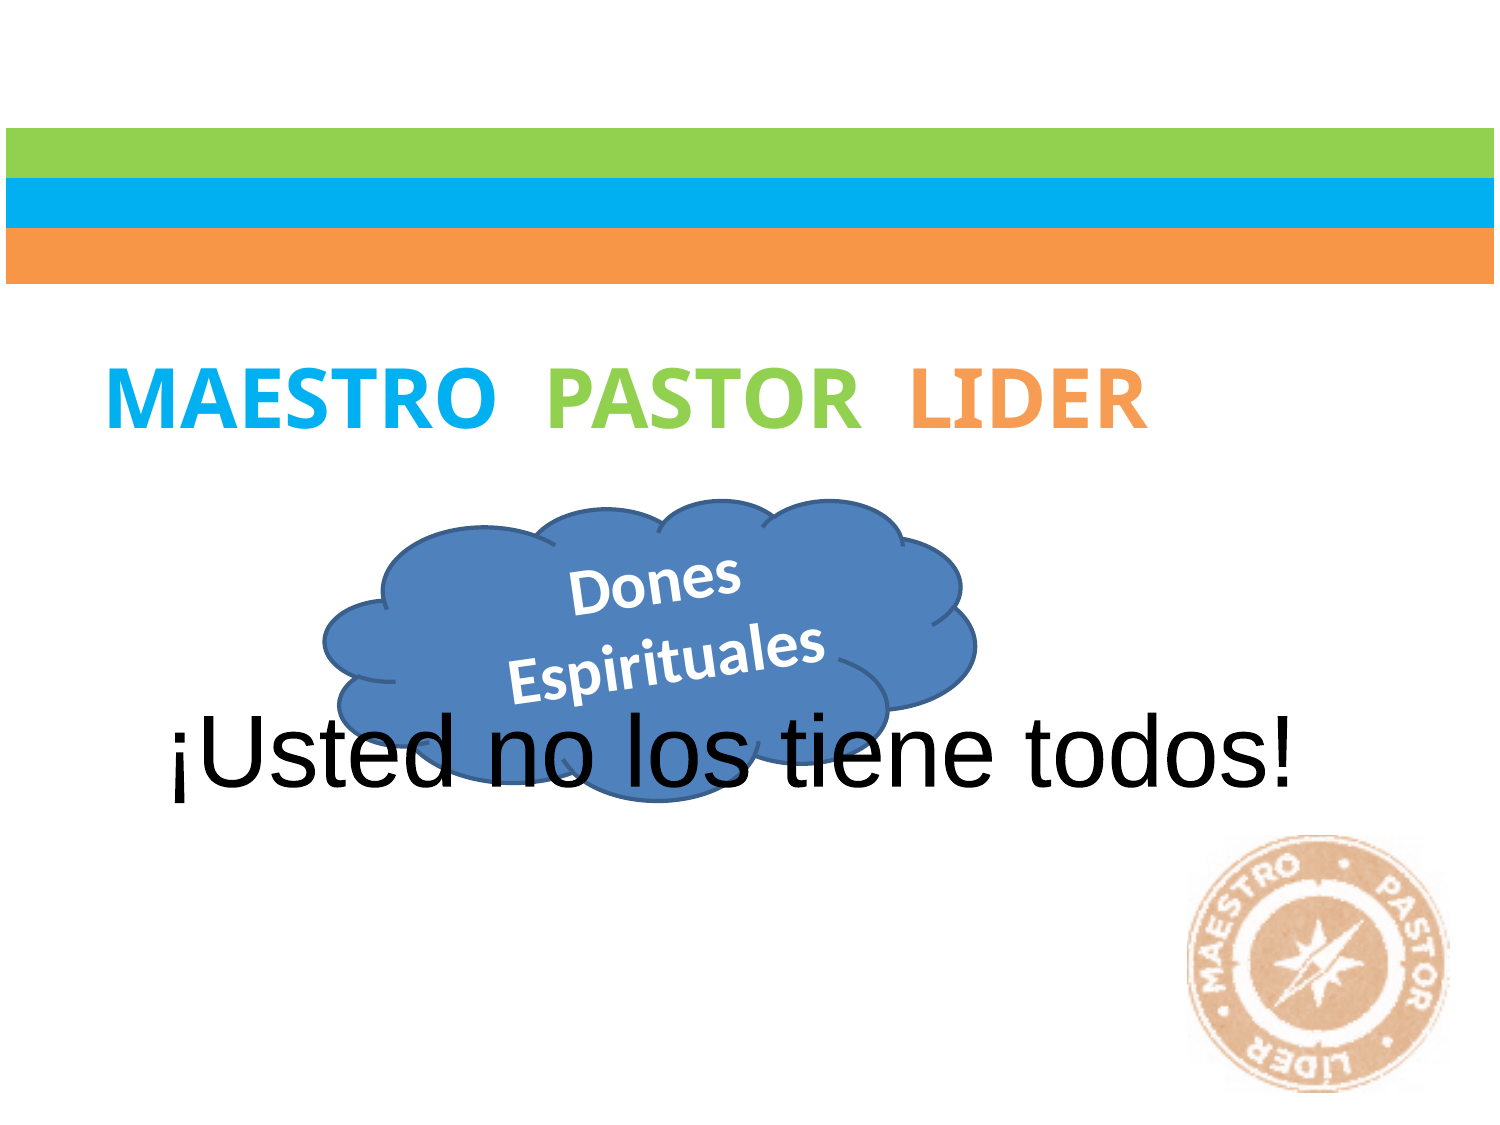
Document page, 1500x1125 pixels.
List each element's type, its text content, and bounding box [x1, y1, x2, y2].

text_box [4, 176, 1496, 226]
text_box [4, 226, 1496, 286]
picture [1187, 835, 1451, 1093]
text_box Dones Espirituales [437, 500, 883, 734]
text_box [4, 126, 1496, 176]
text_box MAESTRO PASTOR LIDER [87, 337, 1438, 453]
text_box [322, 498, 978, 804]
